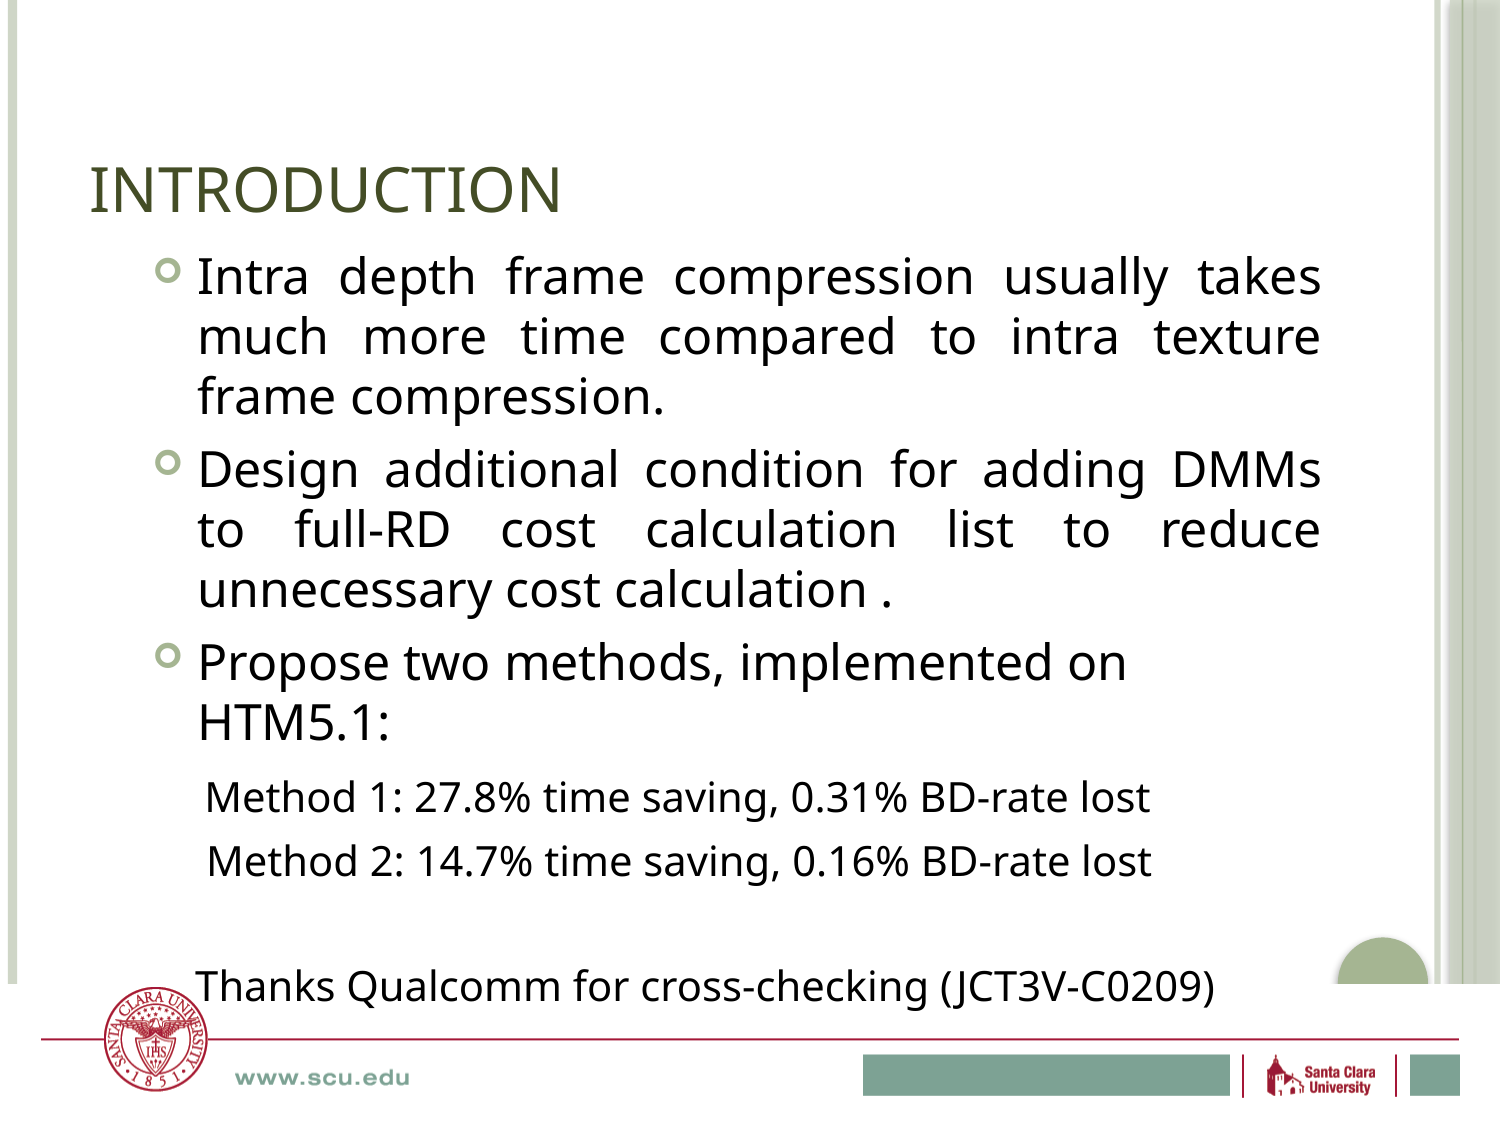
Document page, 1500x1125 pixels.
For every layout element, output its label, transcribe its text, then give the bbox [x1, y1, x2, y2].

list Intra depth frame compression usually takes much more time compared to intra texture frame compression. Design additional condition for adding DMMs to full-RD cost calculation list to reduce unnecessary cost calculation . Propose two methods, implemented on HTM5.1: Method 1: 27.8% time saving, 0.31% BD-rate lost Method 2: 14.7% time saving, 0.16% BD-rate lost Thanks Qualcomm for cross-checking (JCT3V-C0209) [137, 237, 1338, 1037]
picture [0, 984, 1500, 1125]
title Introduction [75, 45, 1300, 233]
